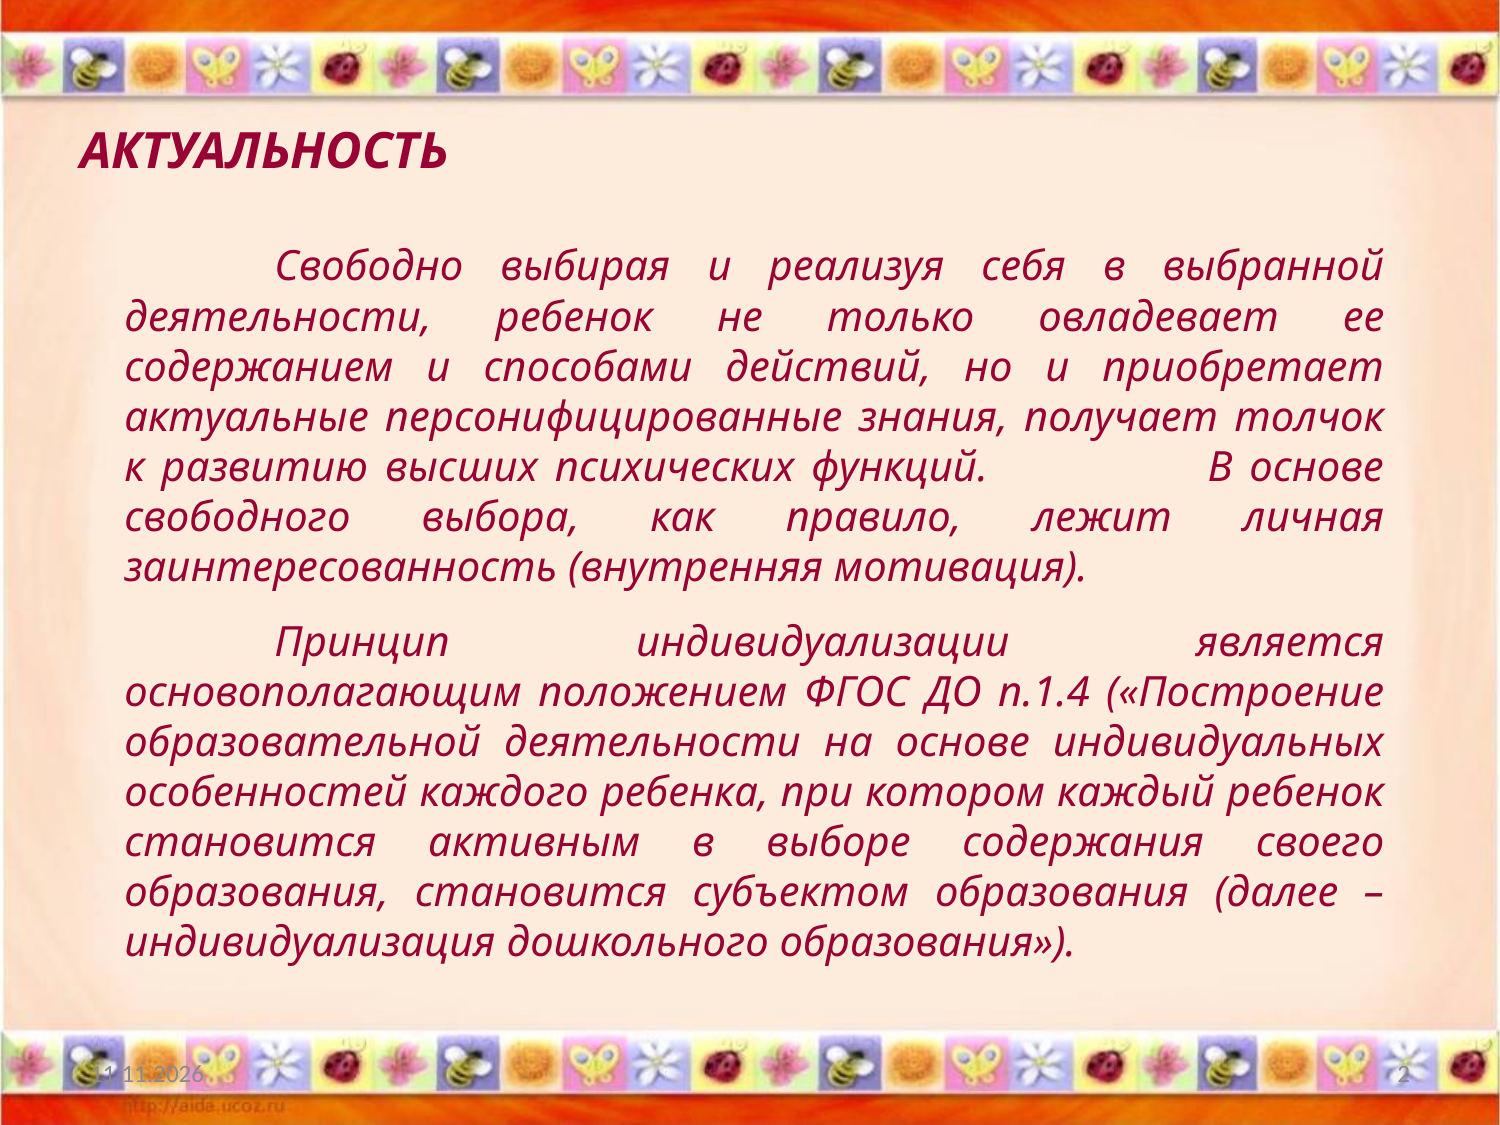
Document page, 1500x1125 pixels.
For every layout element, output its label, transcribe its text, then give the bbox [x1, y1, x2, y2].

title АКТУАЛЬНОСТЬ [64, 54, 1415, 243]
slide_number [75, 1042, 425, 1103]
slide_number 2 [1074, 1042, 1425, 1103]
picture [0, 0, 1500, 1125]
list Свободно выбирая и реализуя себя в выбранной деятельности, ребенок не только овладевает ее содержанием и способами действий, но и приобретает актуальные персонифицированные знания, получает толчок к развитию высших психических функций. В основе свободного выбора, как правило, лежит личная заинтересованность (внутренняя мотивация). Принцип индивидуализации является основополагающим положением ФГОС ДО п.1.4 («Построение образовательной деятельности на основе индивидуальных особенностей каждого ребенка, при котором каждый ребенок становится активным в выборе содержания своего образования, становится субъектом образования (далее – индивидуализация дошкольного образования»). [53, 231, 1400, 975]
